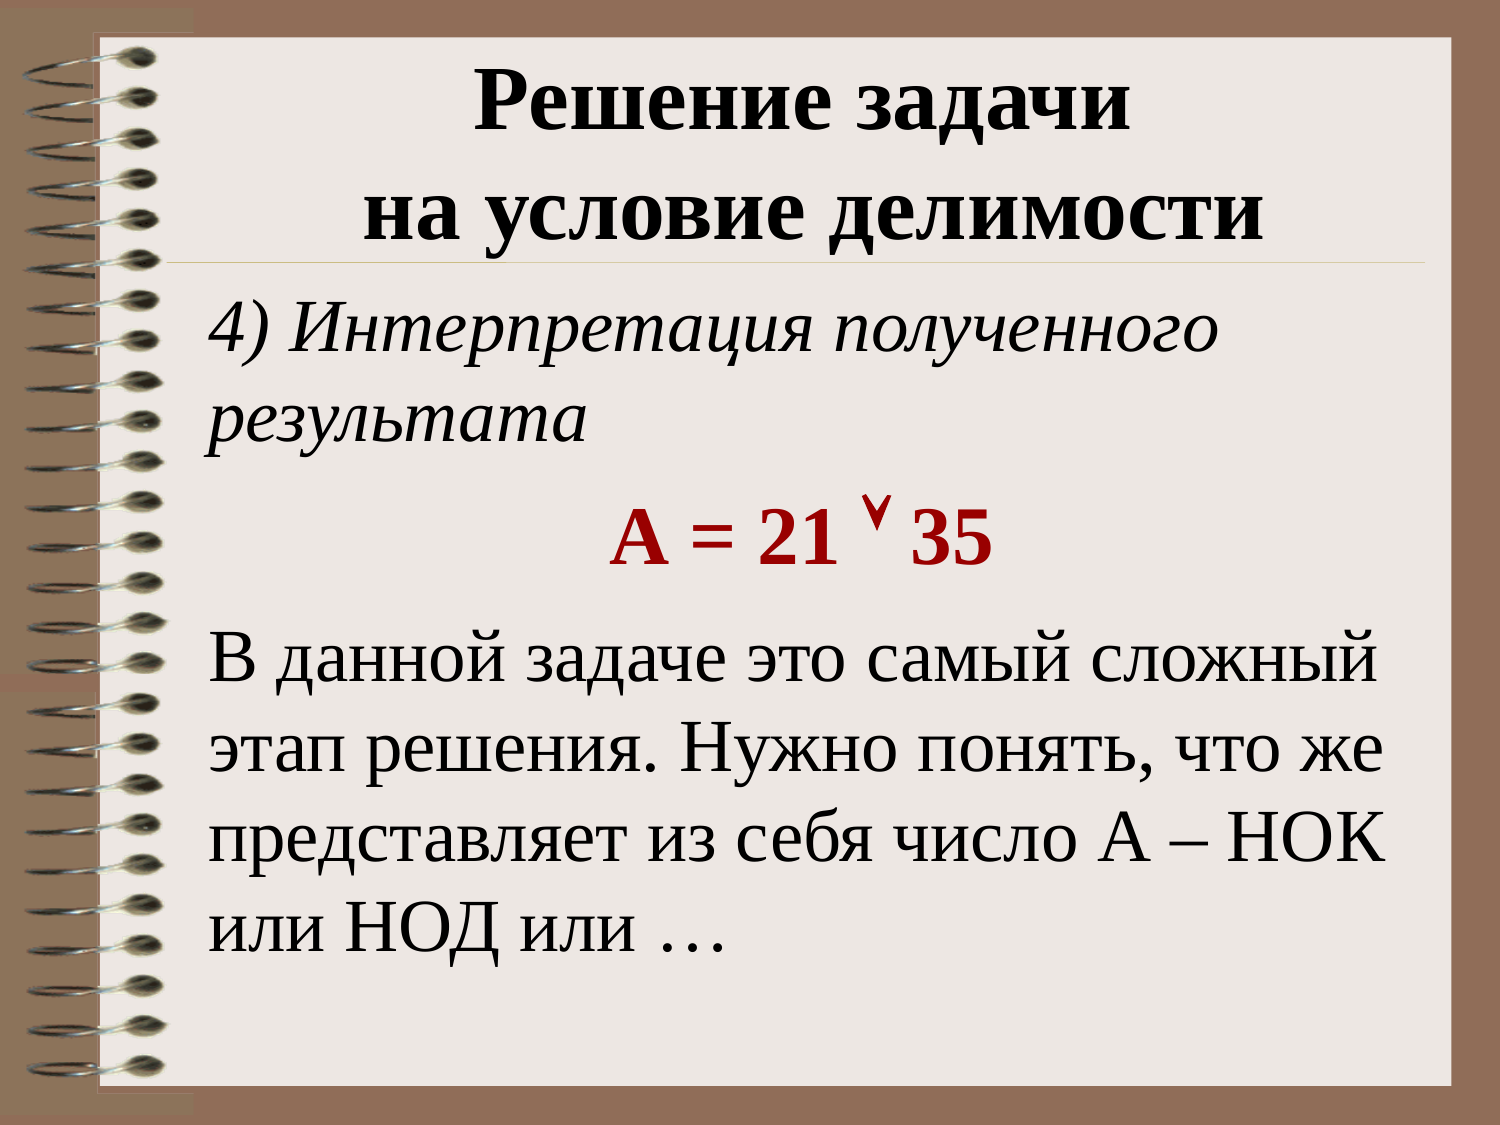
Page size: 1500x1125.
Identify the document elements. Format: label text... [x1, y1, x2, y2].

text_box Решение задачи на условие делимости [171, 30, 1459, 266]
picture [0, 8, 194, 674]
picture [0, 692, 194, 1115]
text_box 4) Интерпретация полученного результата А = 21  35 В данной задаче это самый сложный этап решения. Нужно понять, что же представляет из себя число А – НОК или НОД или … [193, 268, 1411, 974]
